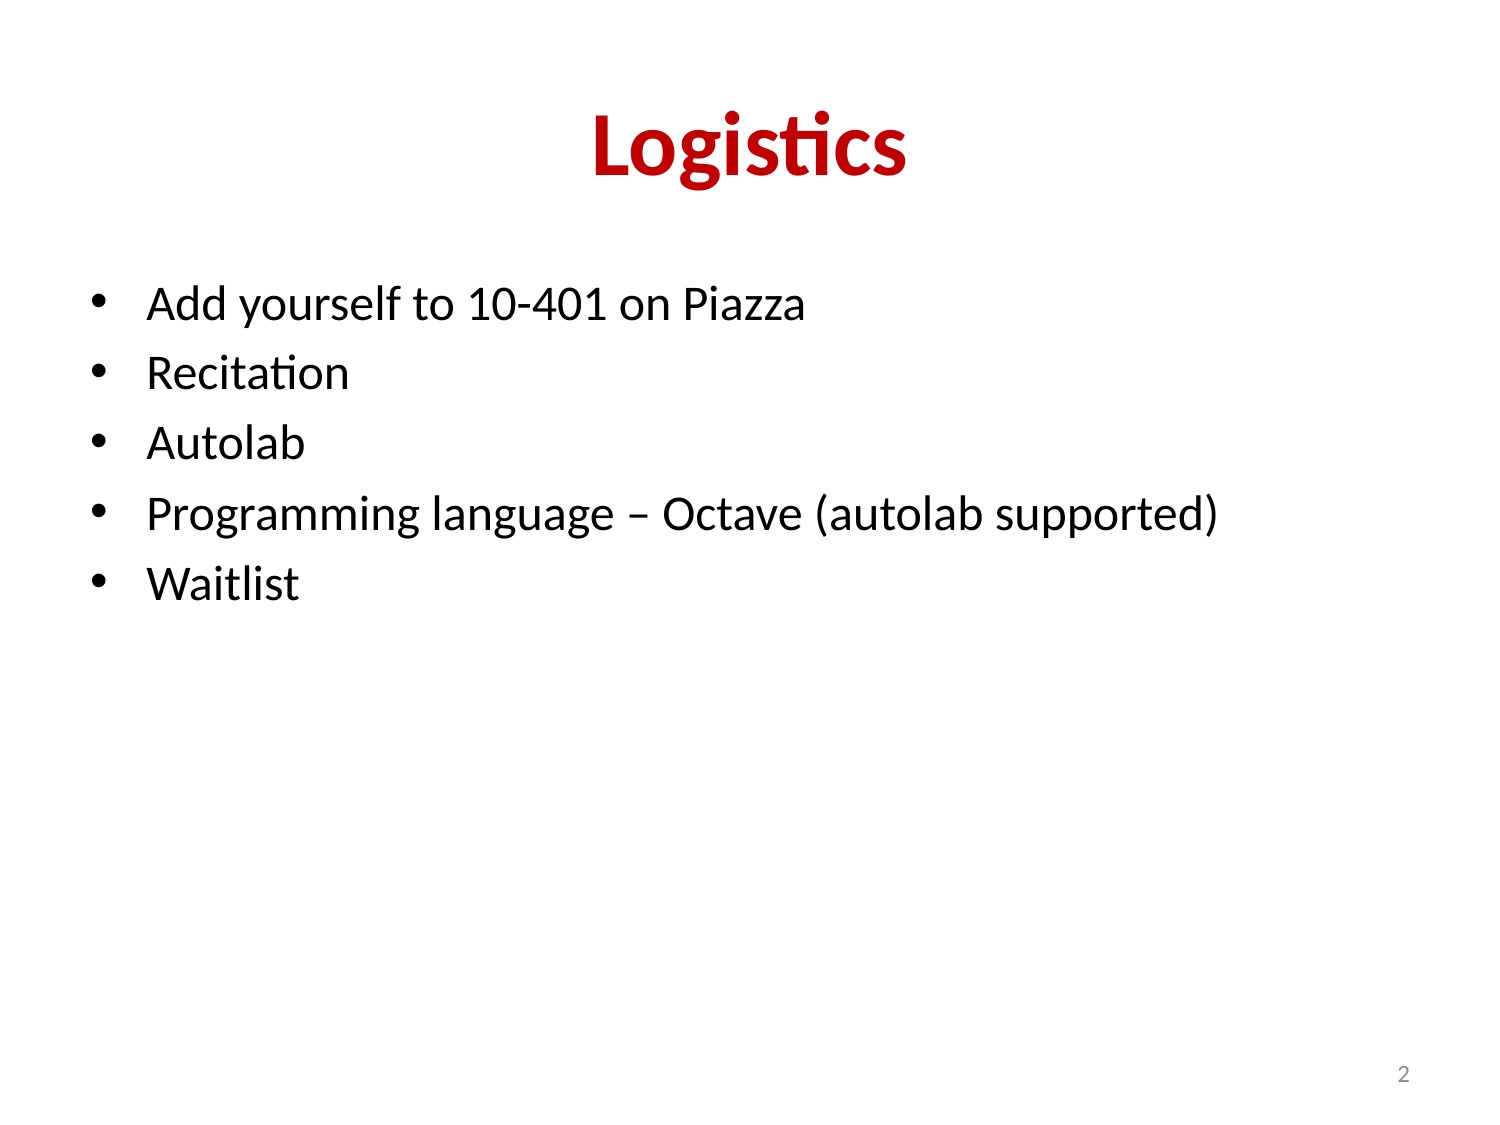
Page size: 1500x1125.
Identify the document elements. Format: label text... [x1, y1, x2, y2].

title Logistics [75, 45, 1425, 233]
slide_number 2 [1074, 1042, 1425, 1103]
list Add yourself to 10-401 on Piazza Recitation Autolab Programming language – Octave (autolab supported) Waitlist [75, 262, 1425, 1005]
